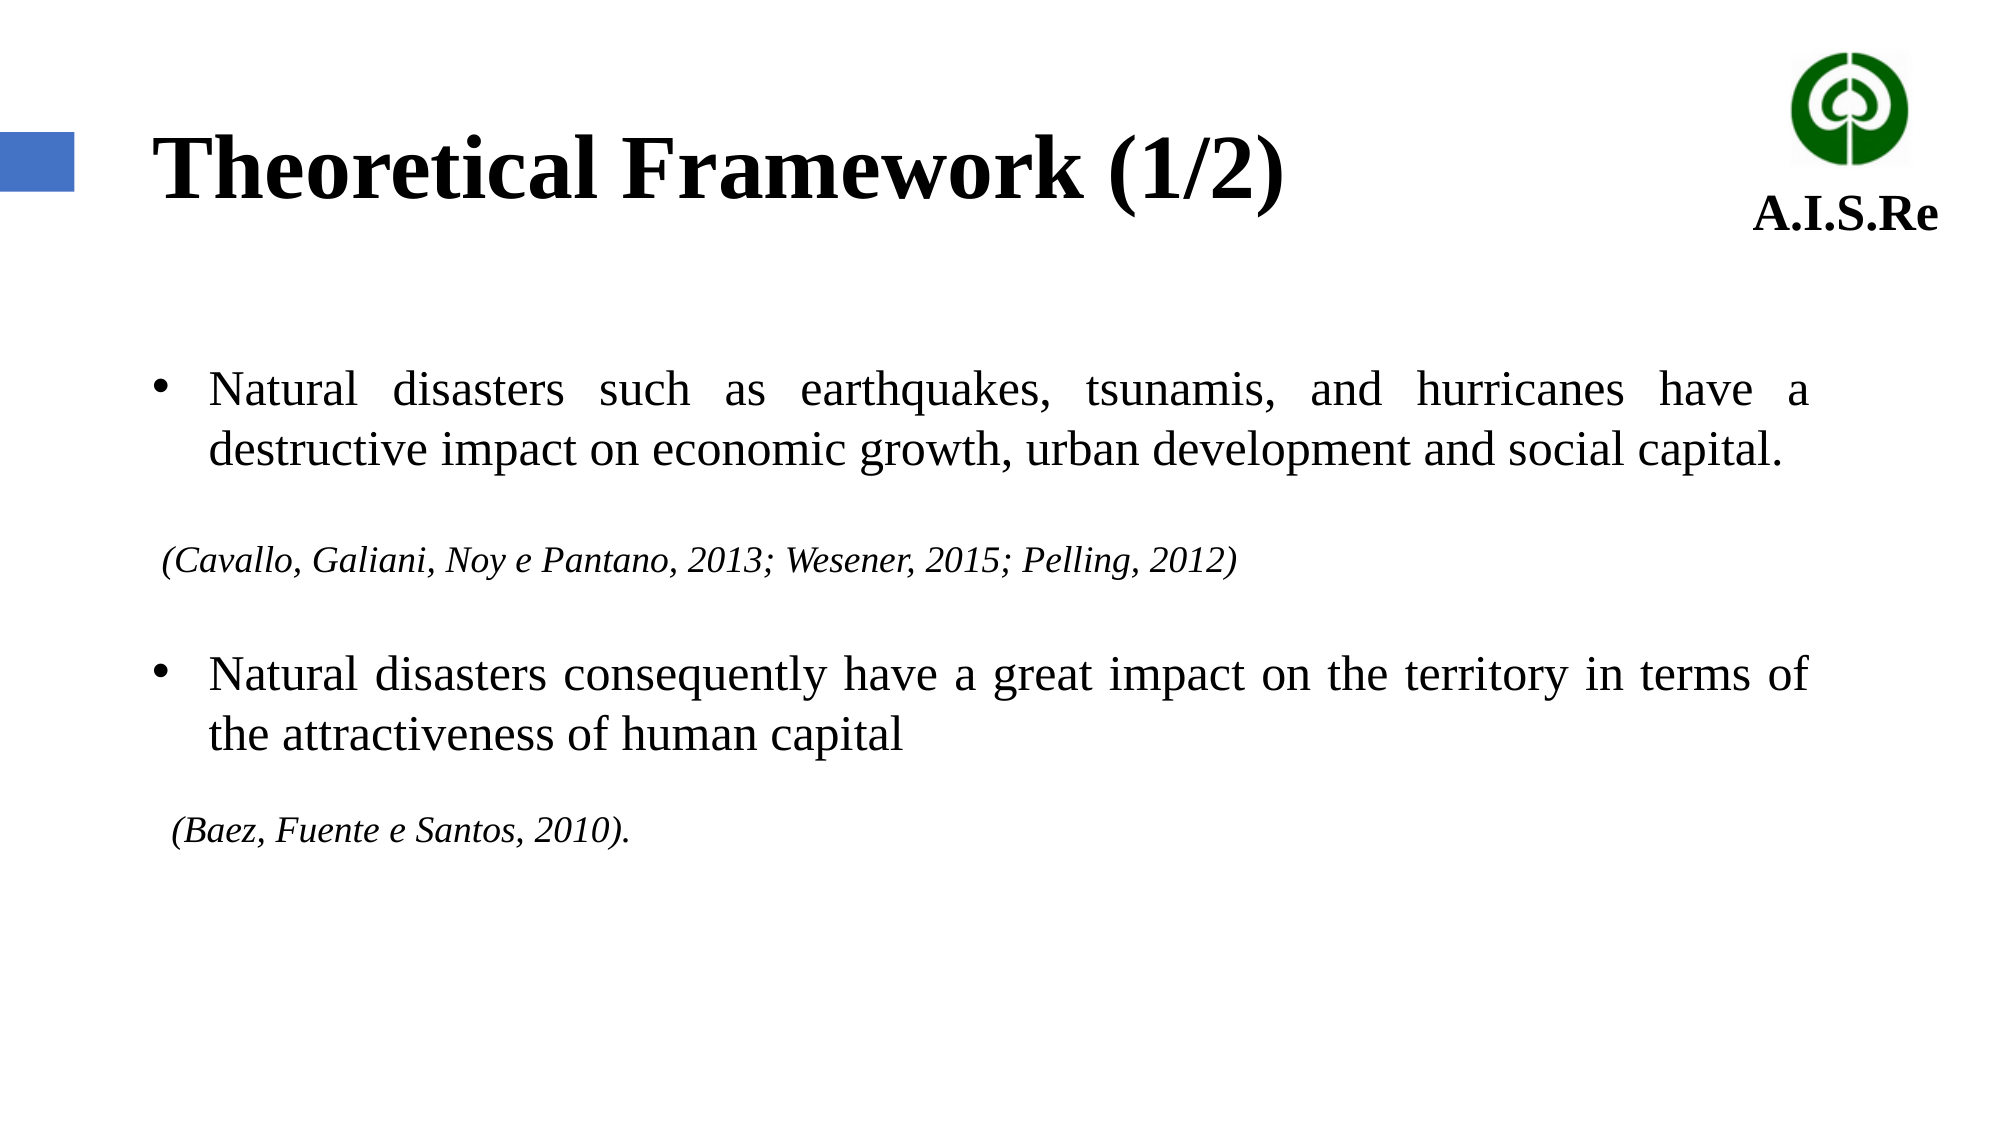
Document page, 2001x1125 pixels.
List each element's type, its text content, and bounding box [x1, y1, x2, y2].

text_box A.I.S.Re [1737, 171, 1965, 249]
picture [1789, 47, 1913, 172]
title Theoretical Framework (1/2) [137, 59, 1863, 278]
text_box Natural disasters such as earthquakes, tsunamis, and hurricanes have a destructive impact on economic growth, urban development and social capital. (Cavallo, Galiani, Noy e Pantano, 2013; Wesener, 2015; Pelling, 2012) Natural disasters consequently have a great impact on the territory in terms of the attractiveness of human capital (Baez, Fuente e Santos, 2010). [137, 348, 1826, 903]
